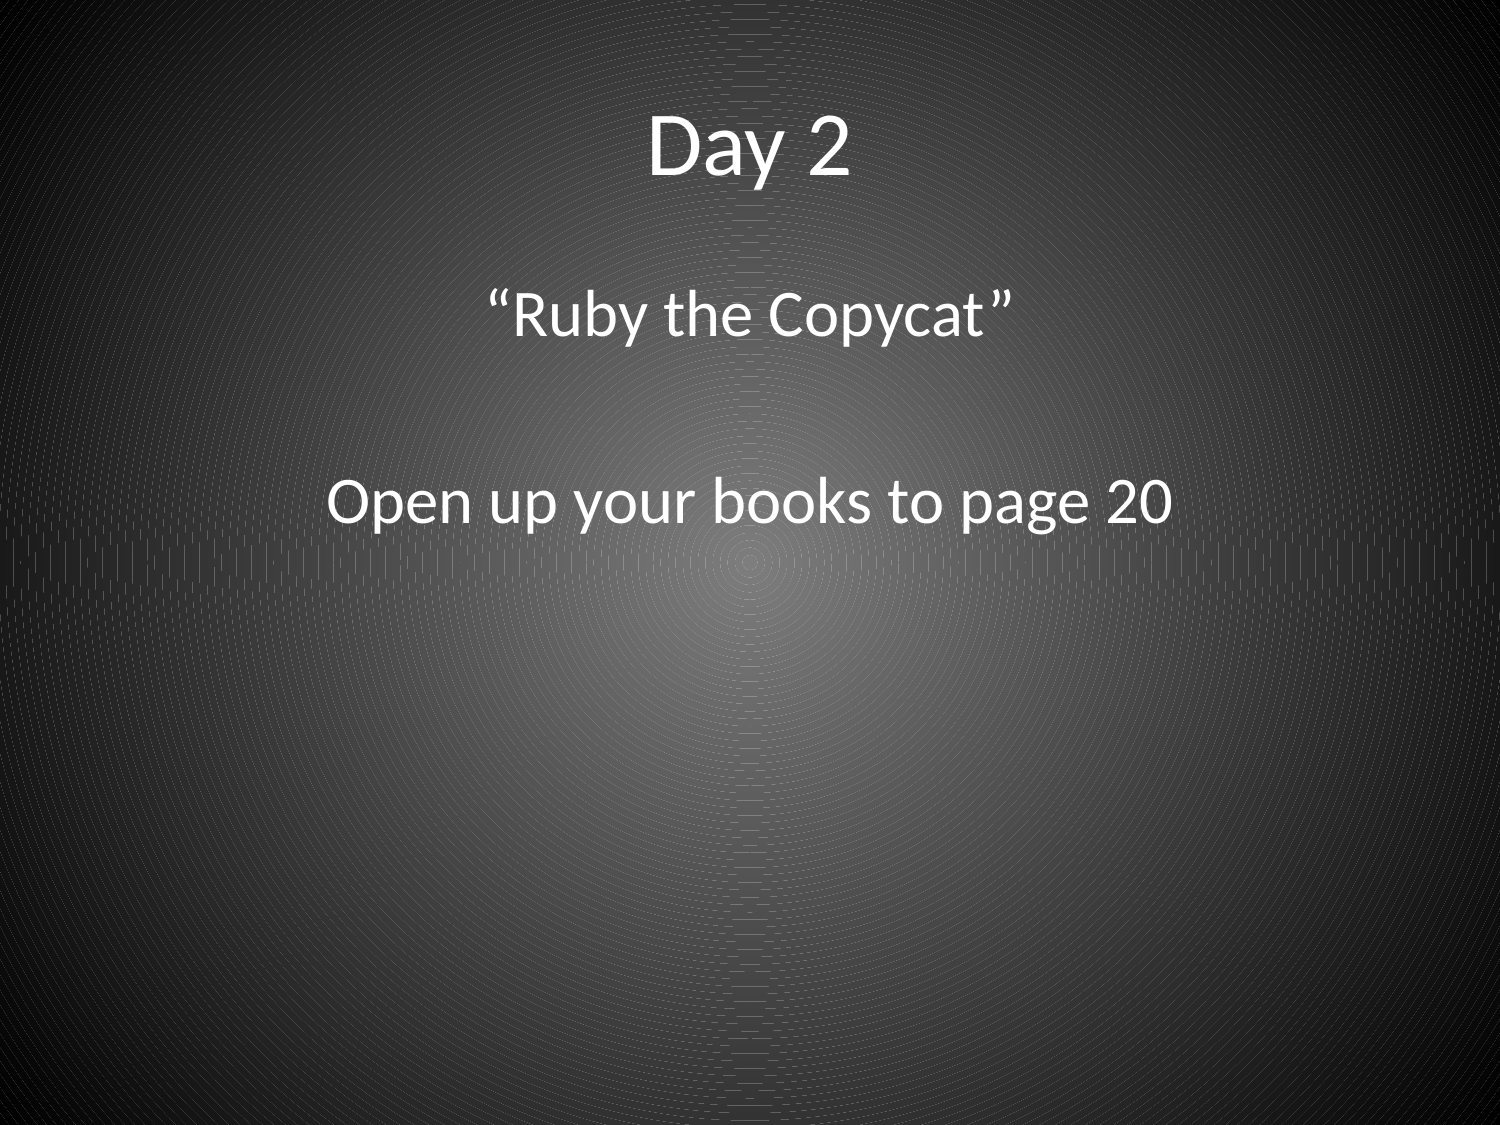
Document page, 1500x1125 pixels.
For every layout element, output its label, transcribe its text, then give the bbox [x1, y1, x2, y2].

list “Ruby the Copycat” Open up your books to page 20 [75, 262, 1425, 1005]
title Day 2 [75, 45, 1425, 233]
